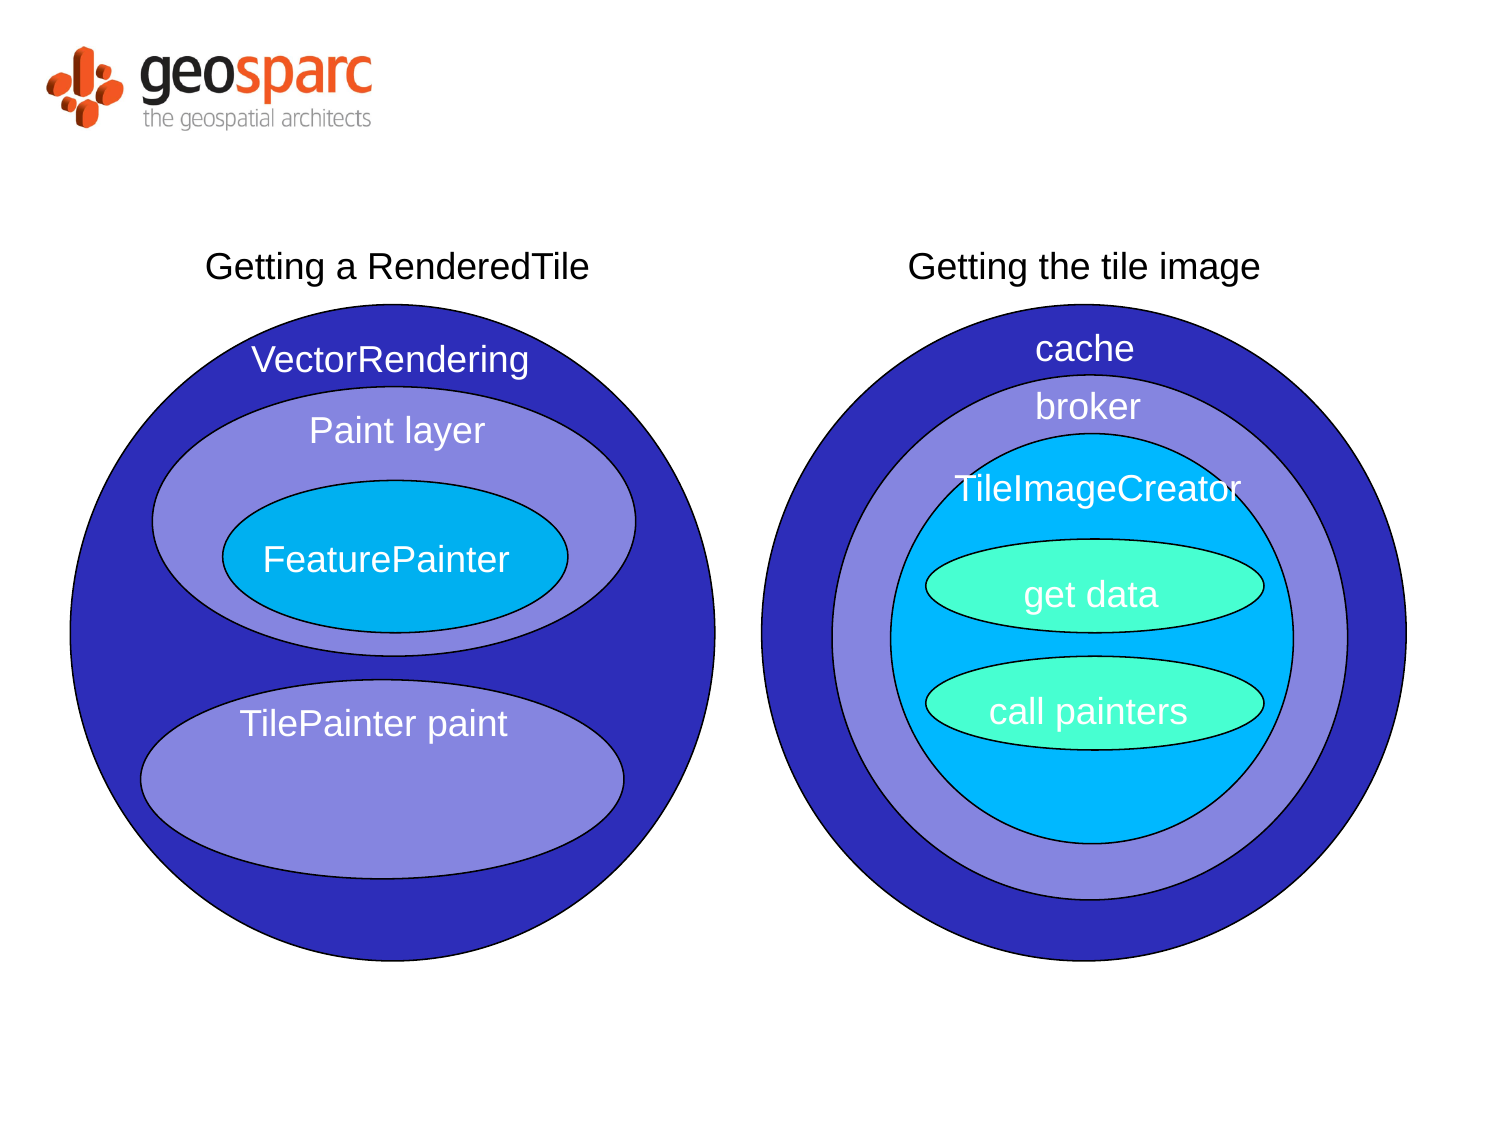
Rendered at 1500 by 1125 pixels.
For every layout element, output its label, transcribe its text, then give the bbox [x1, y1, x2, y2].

text_box [152, 398, 636, 657]
text_box [70, 343, 715, 961]
text_box [832, 384, 1348, 900]
text_box FeaturePainter [247, 527, 525, 588]
text_box TileImageCreator [939, 456, 1257, 517]
text_box [761, 304, 1407, 961]
text_box [925, 538, 1265, 633]
text_box cache [1020, 316, 1150, 374]
text_box [222, 480, 568, 633]
text_box TilePainter paint [224, 691, 523, 752]
text_box Getting a RenderedTile [189, 234, 605, 295]
text_box [990, 740, 1200, 751]
text_box Paint layer [294, 398, 501, 459]
text_box [296, 388, 492, 398]
text_box [270, 679, 495, 691]
text_box [140, 698, 624, 879]
text_box [273, 304, 512, 328]
picture [46, 46, 373, 131]
text_box get data [1008, 562, 1174, 623]
text_box broker [1020, 374, 1157, 435]
text_box call painters [974, 679, 1204, 740]
text_box Getting the tile image [892, 234, 1277, 295]
text_box VectorRendering [236, 328, 545, 388]
text_box [890, 505, 1294, 844]
text_box [925, 656, 1265, 739]
text_box [1000, 433, 1184, 456]
